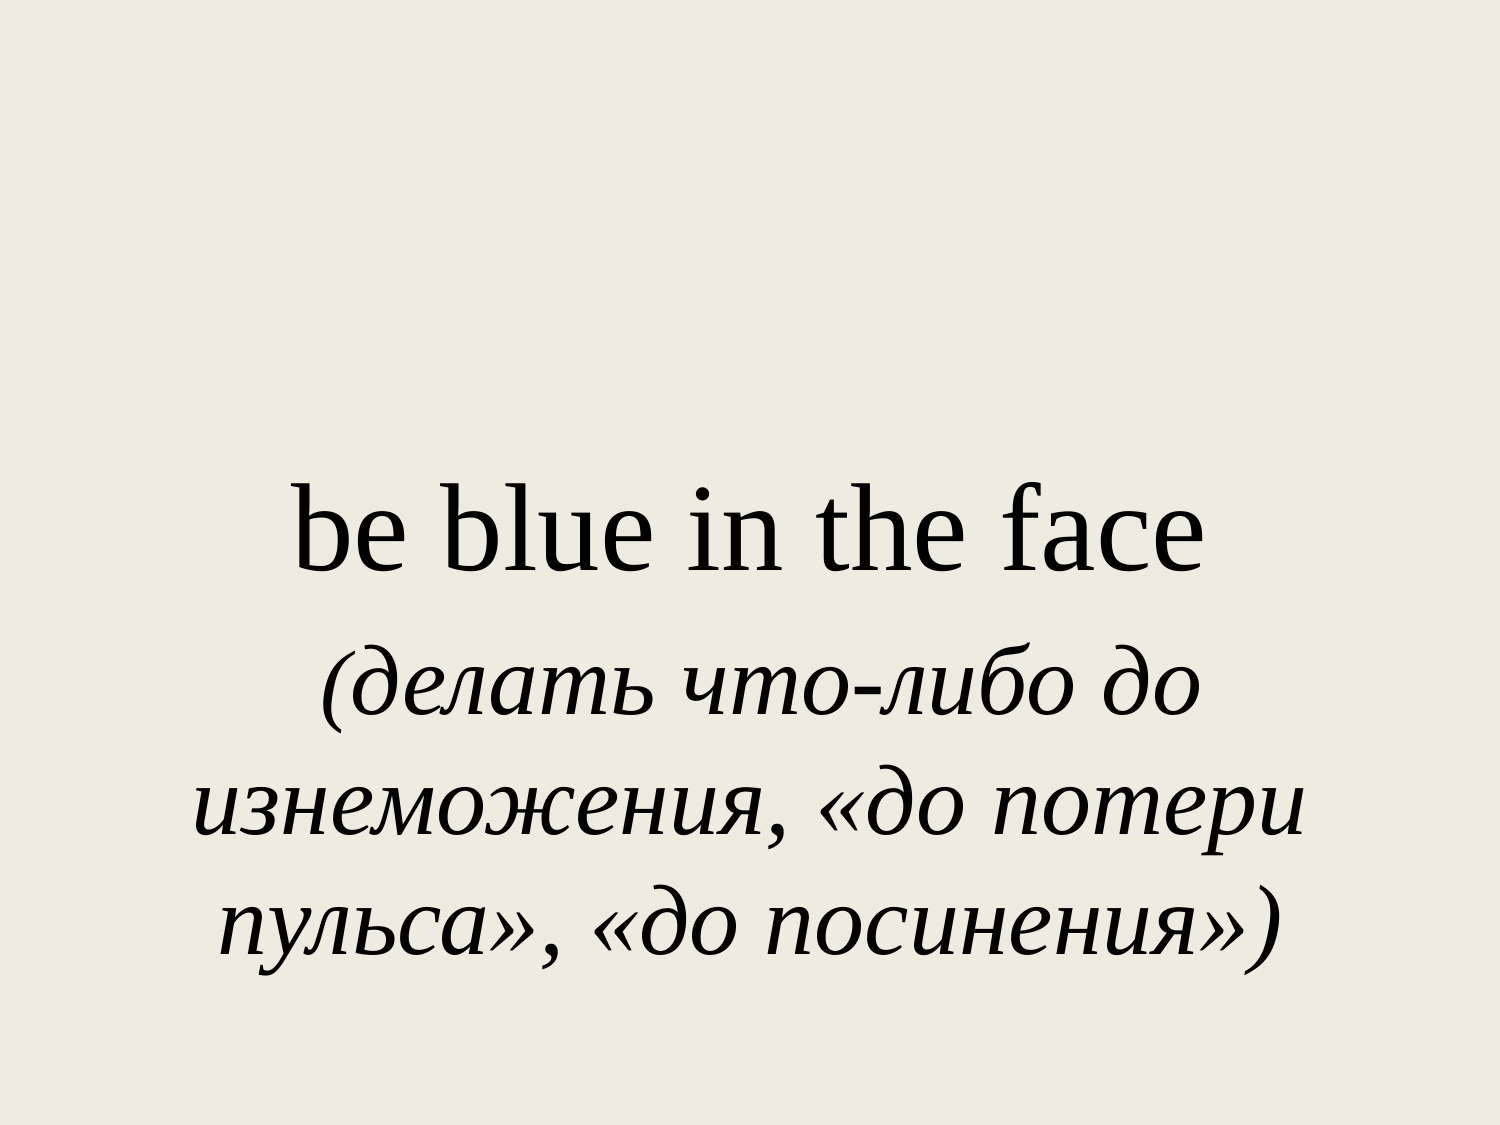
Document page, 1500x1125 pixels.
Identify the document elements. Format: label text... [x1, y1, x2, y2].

list be blue in the face (делать что-либо до изнеможения, «до потери пульса», «до посинения») [75, 262, 1425, 1005]
